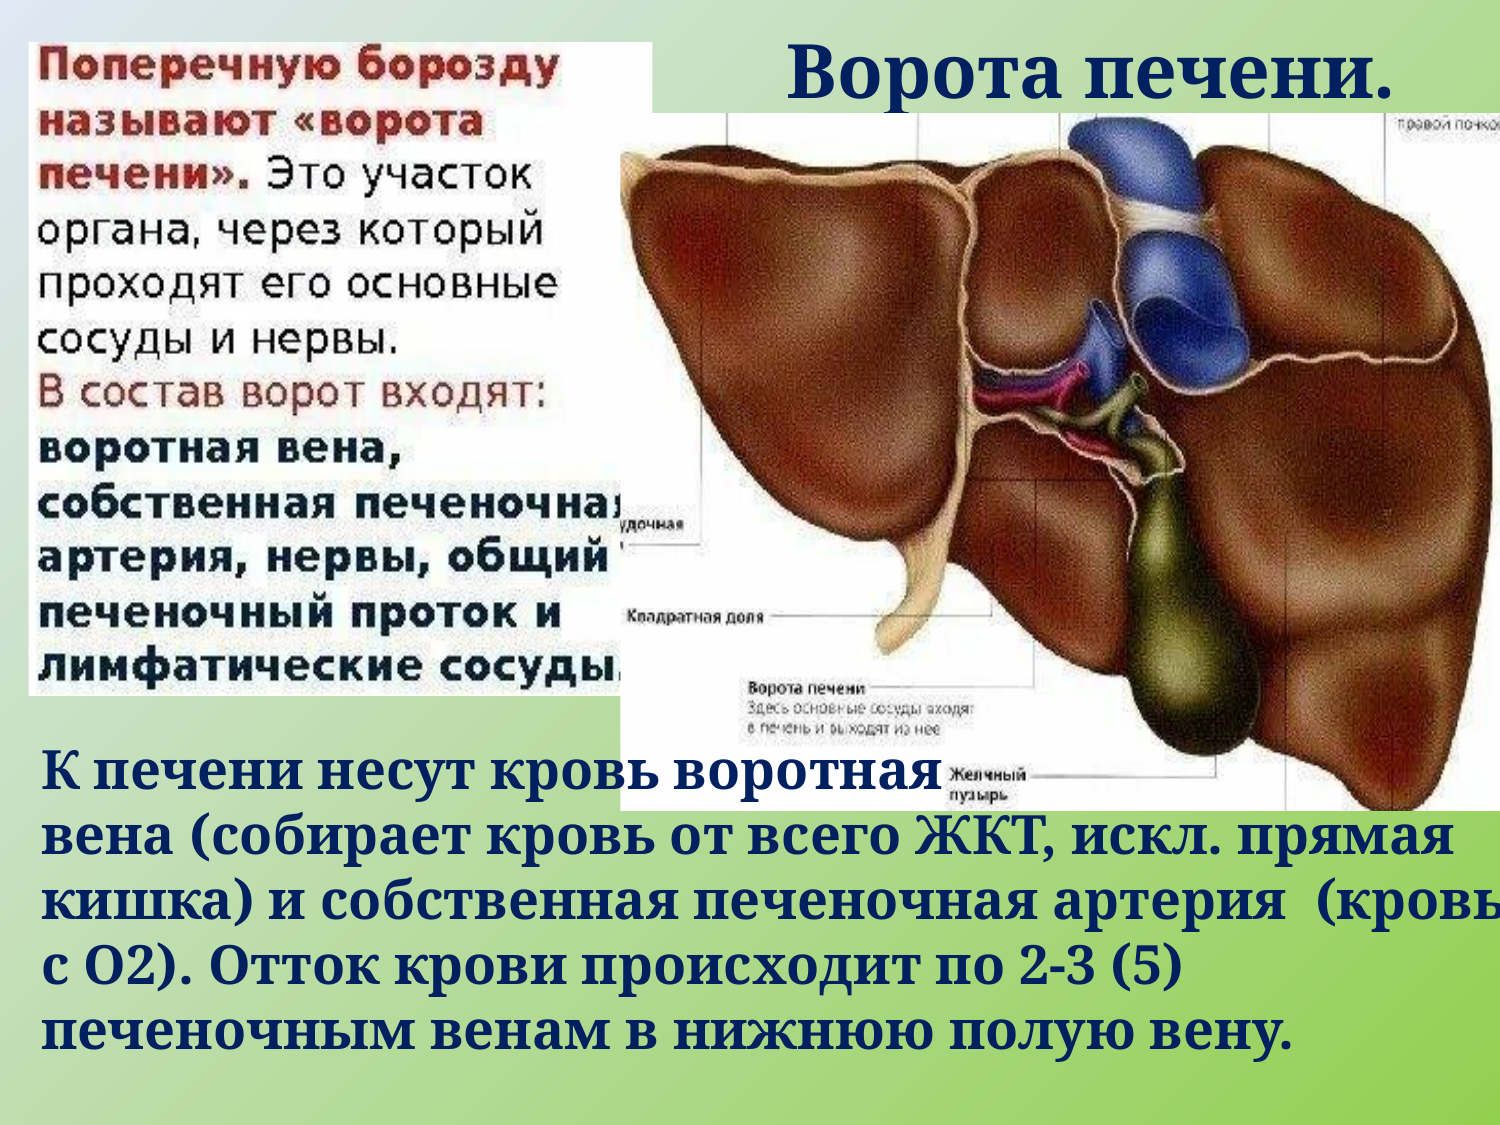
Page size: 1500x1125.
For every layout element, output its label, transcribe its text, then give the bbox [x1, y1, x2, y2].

title Ворота печени. [726, 0, 1476, 112]
text_box К печени несут кровь воротная вена (собирает кровь от всего ЖКТ, искл. прямая кишка) и собственная печеночная артерия (кровь с О2). Отток крови происходит по 2-3 (5) печеночным венам в нижнюю полую вену. [26, 727, 1500, 1068]
picture [28, 42, 1500, 811]
